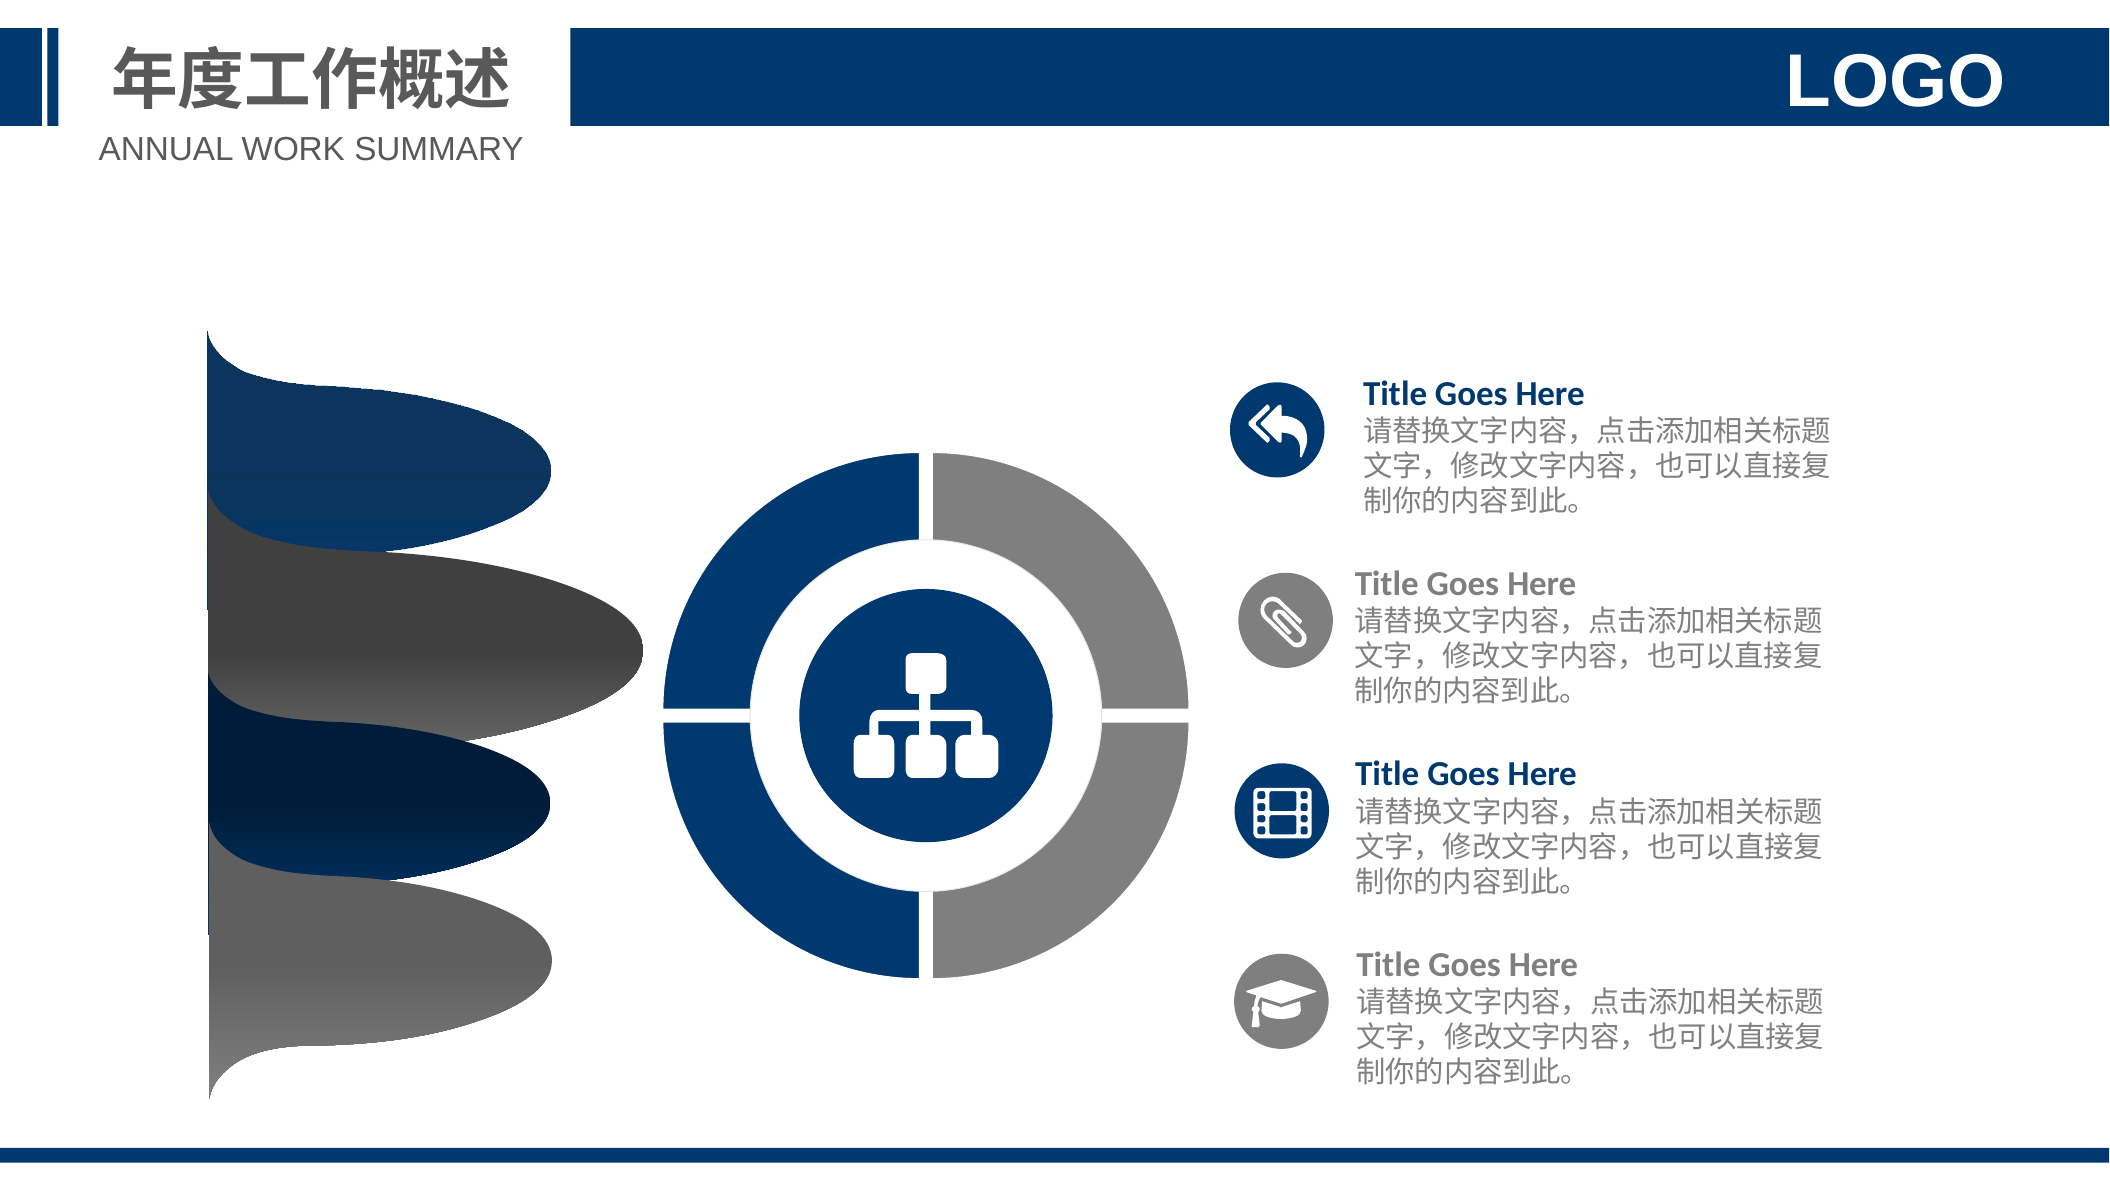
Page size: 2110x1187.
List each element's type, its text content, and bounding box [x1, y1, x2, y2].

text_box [662, 451, 1190, 980]
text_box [1229, 382, 1325, 478]
text_box [0, 1147, 2110, 1164]
text_box ANNUAL WORK SUMMARY [83, 119, 540, 175]
text_box [207, 669, 551, 937]
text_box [1234, 763, 1330, 859]
text_box LOGO [1739, 31, 2053, 122]
text_box Title Goes Here 请替换文字内容，点击添加相关标题文字，修改文字内容，也可以直接复制你的内容到此。 [1348, 362, 1875, 525]
text_box Title Goes Here 请替换文字内容，点击添加相关标题文字，修改文字内容，也可以直接复制你的内容到此。 [1341, 933, 1868, 1097]
text_box [207, 331, 551, 552]
text_box 年度工作概述 [96, 28, 527, 119]
text_box [207, 487, 644, 741]
text_box [0, 27, 43, 127]
text_box [46, 27, 59, 127]
text_box [569, 27, 2110, 127]
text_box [750, 539, 1102, 892]
text_box [209, 821, 552, 1100]
text_box Title Goes Here 请替换文字内容，点击添加相关标题文字，修改文字内容，也可以直接复制你的内容到此。 [1340, 552, 1866, 716]
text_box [1238, 572, 1333, 668]
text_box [1234, 953, 1329, 1049]
text_box Title Goes Here 请替换文字内容，点击添加相关标题文字，修改文字内容，也可以直接复制你的内容到此。 [1340, 743, 1867, 906]
